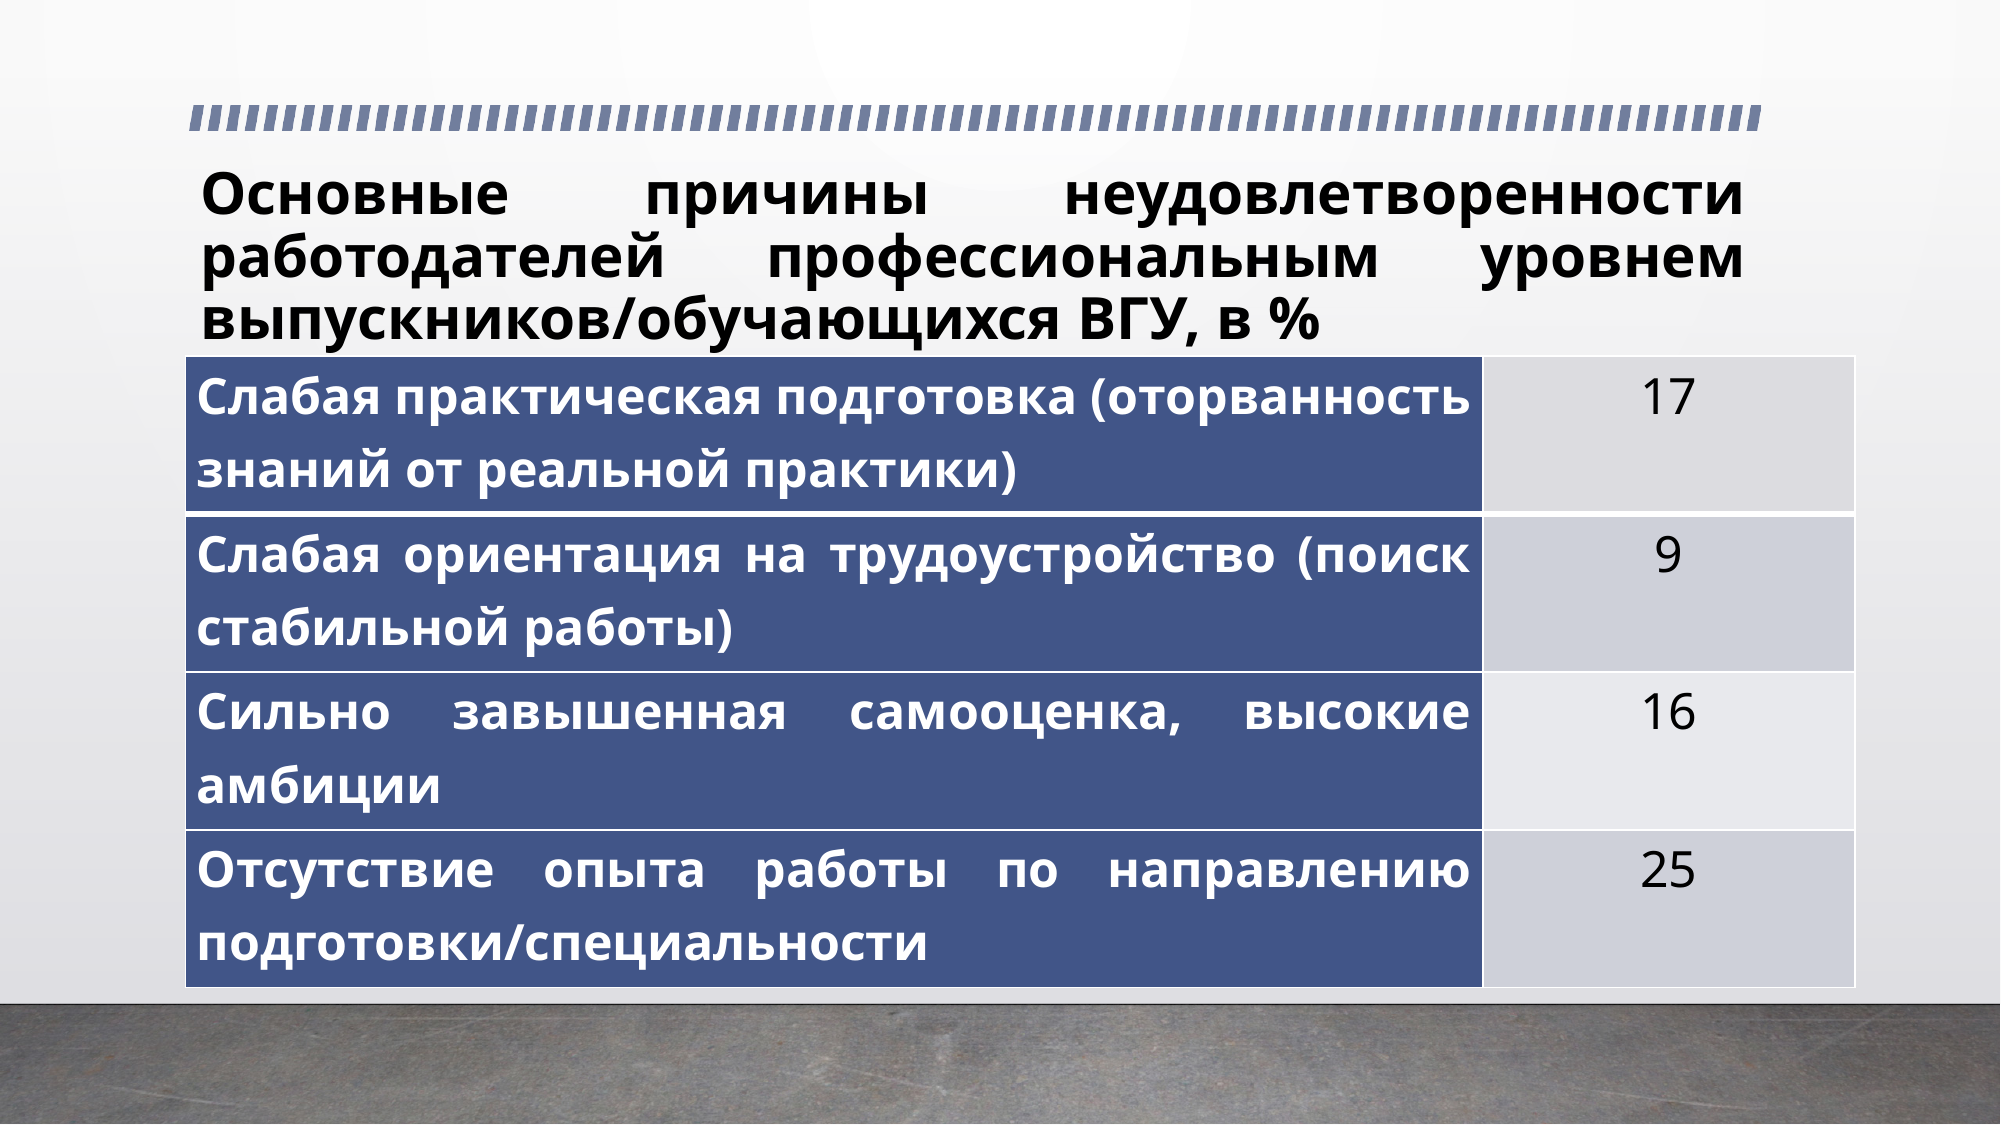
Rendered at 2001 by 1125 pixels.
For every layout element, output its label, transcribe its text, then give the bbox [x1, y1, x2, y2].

table_cell Сильно завышенная самооценка, высокие амбиции [186, 673, 1482, 829]
table_cell Слабая ориентация на трудоустройство (поиск стабильной работы) [186, 517, 1482, 671]
table_cell 25 [1484, 831, 1854, 987]
table_header 17 [1484, 357, 1854, 511]
table_header Слабая практическая подготовка (оторванность знаний от реальной практики) [186, 357, 1482, 511]
title Основные причины неудовлетворенности работодателей профессиональным уровнем выпускников/обучающихся ВГУ, в % [185, 156, 1761, 355]
table_cell Отсутствие опыта работы по направлению подготовки/специальности [186, 831, 1482, 987]
table_cell 9 [1484, 517, 1854, 671]
picture [0, 1004, 2000, 1124]
table_cell 16 [1484, 673, 1854, 829]
